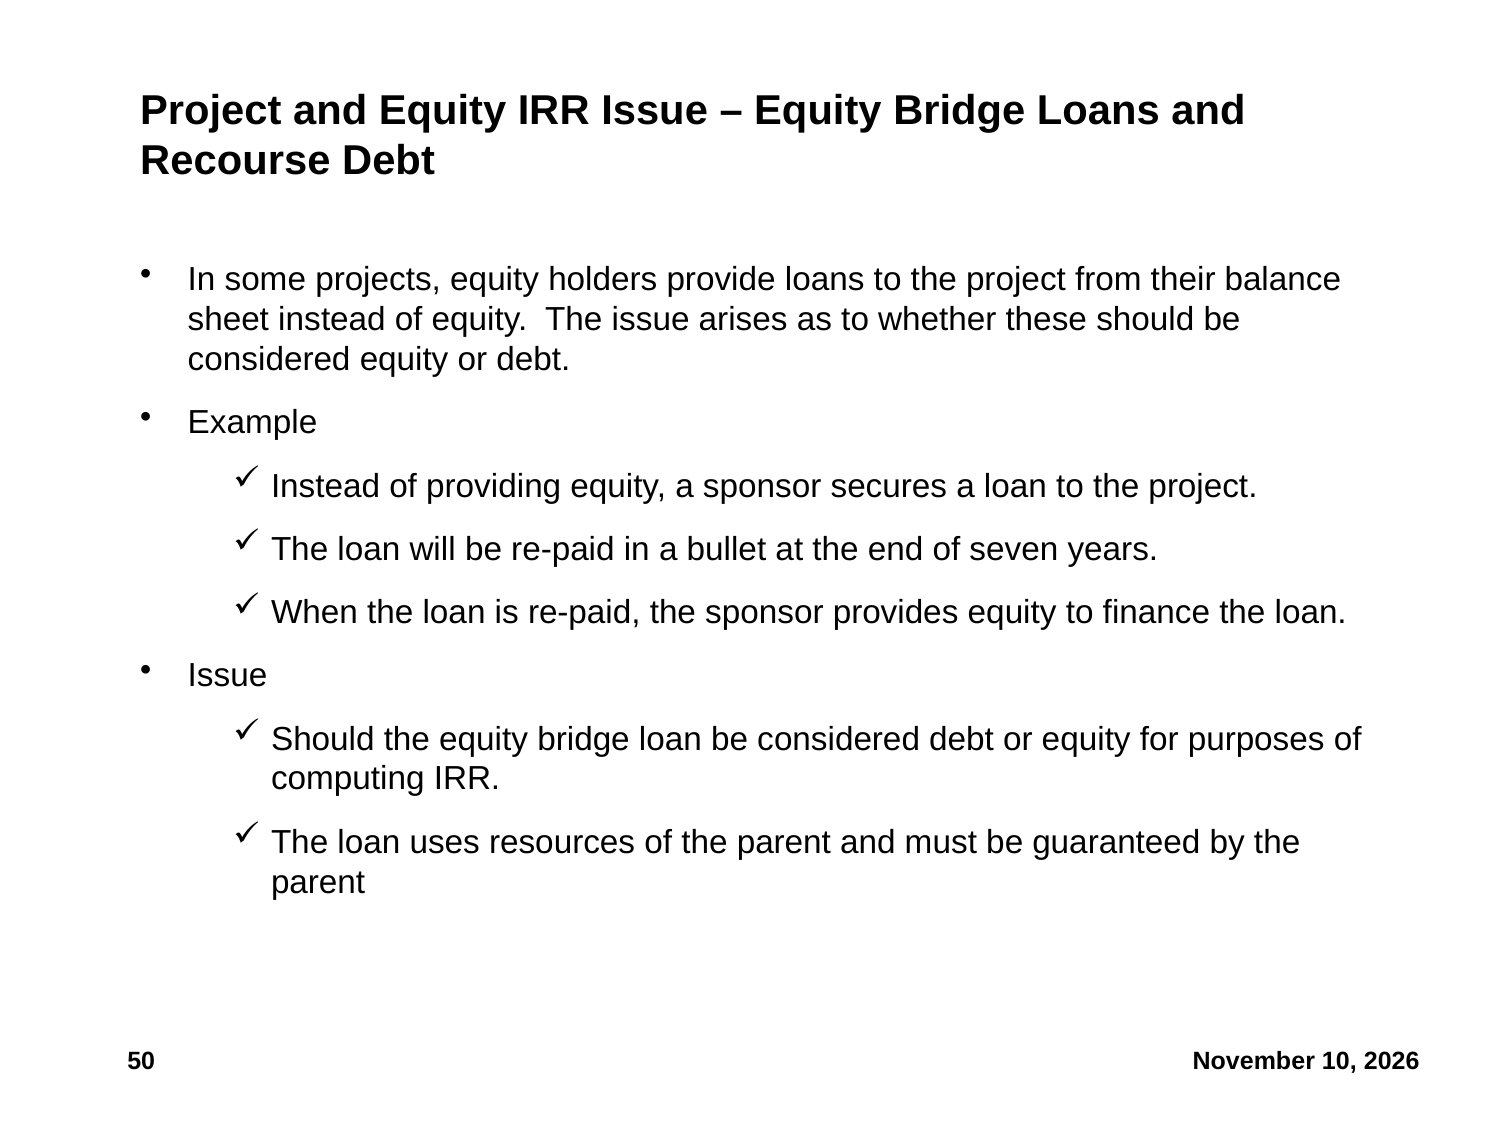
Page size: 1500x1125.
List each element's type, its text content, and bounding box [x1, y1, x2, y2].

list In some projects, equity holders provide loans to the project from their balance sheet instead of equity. The issue arises as to whether these should be considered equity or debt. Example Instead of providing equity, a sponsor secures a loan to the project. The loan will be re-paid in a bullet at the end of seven years. When the loan is re-paid, the sponsor provides equity to finance the loan. Issue Should the equity bridge loan be considered debt or equity for purposes of computing IRR. The loan uses resources of the parent and must be guaranteed by the parent [124, 249, 1413, 1001]
title Project and Equity IRR Issue – Equity Bridge Loans and Recourse Debt [124, 74, 1376, 226]
